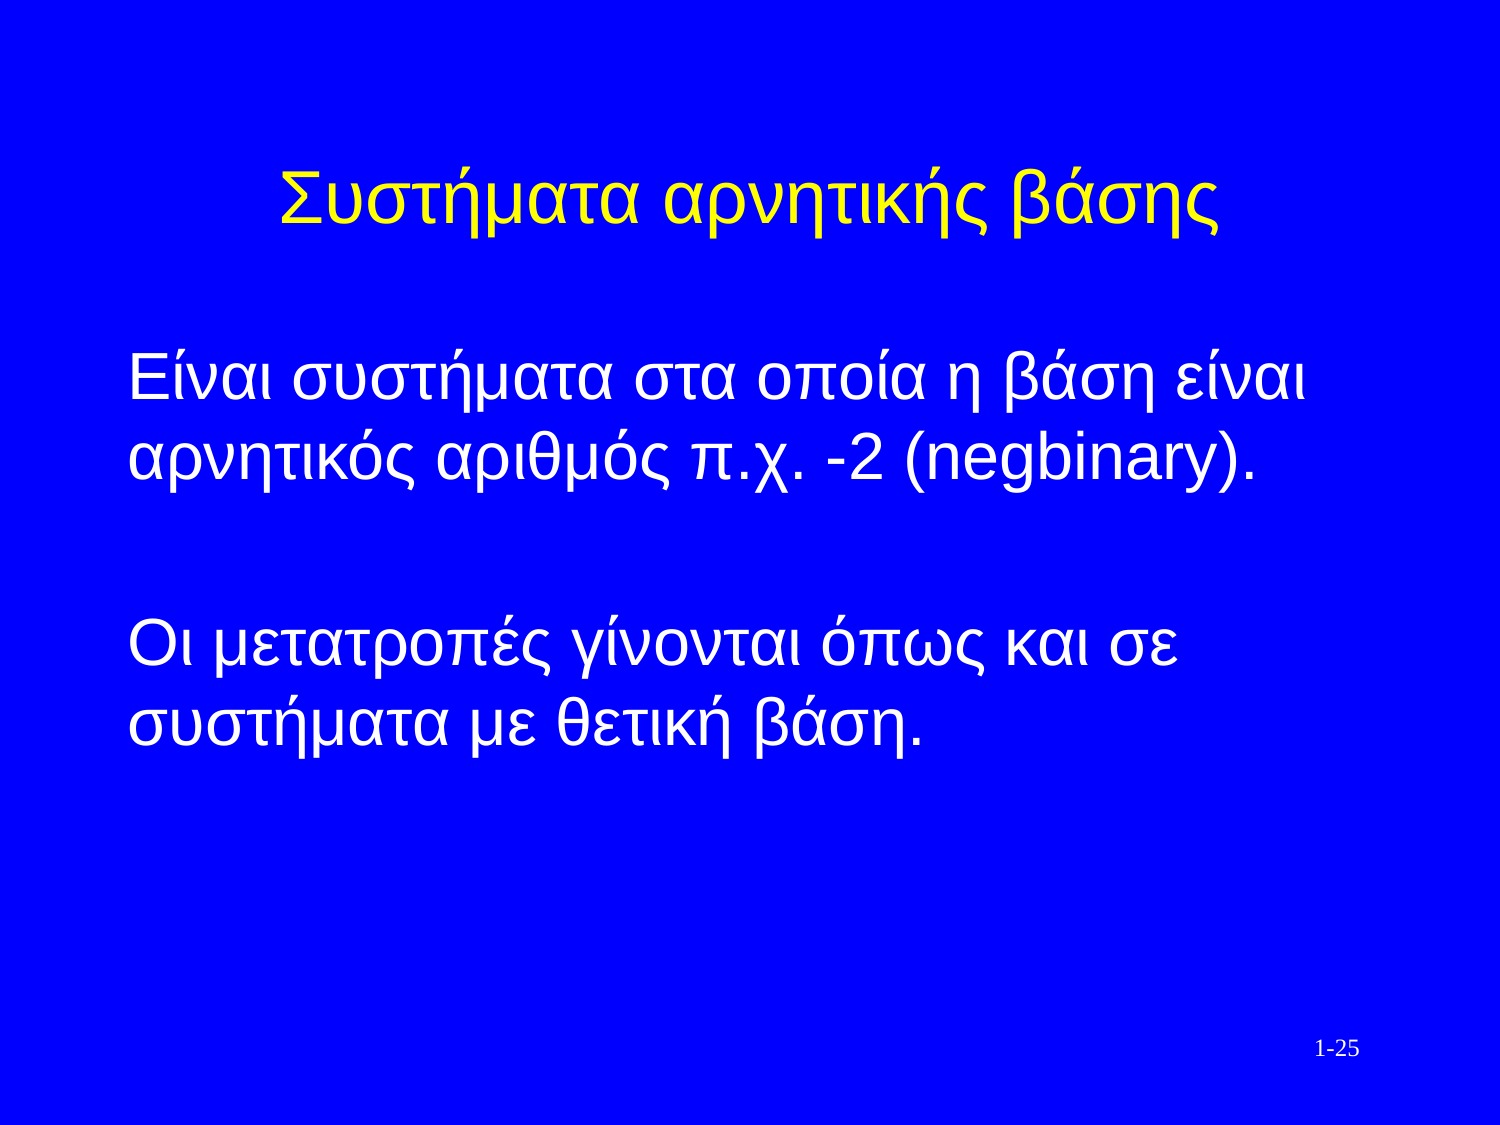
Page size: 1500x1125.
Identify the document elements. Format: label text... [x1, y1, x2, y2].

list Είναι συστήματα στα οποία η βάση είναι αρνητικός αριθμός π.χ. -2 (negbinary). Οι μετατροπές γίνονται όπως και σε συστήματα με θετική βάση. [112, 324, 1388, 1001]
title Συστήματα αρνητικής βάσης [112, 99, 1388, 288]
